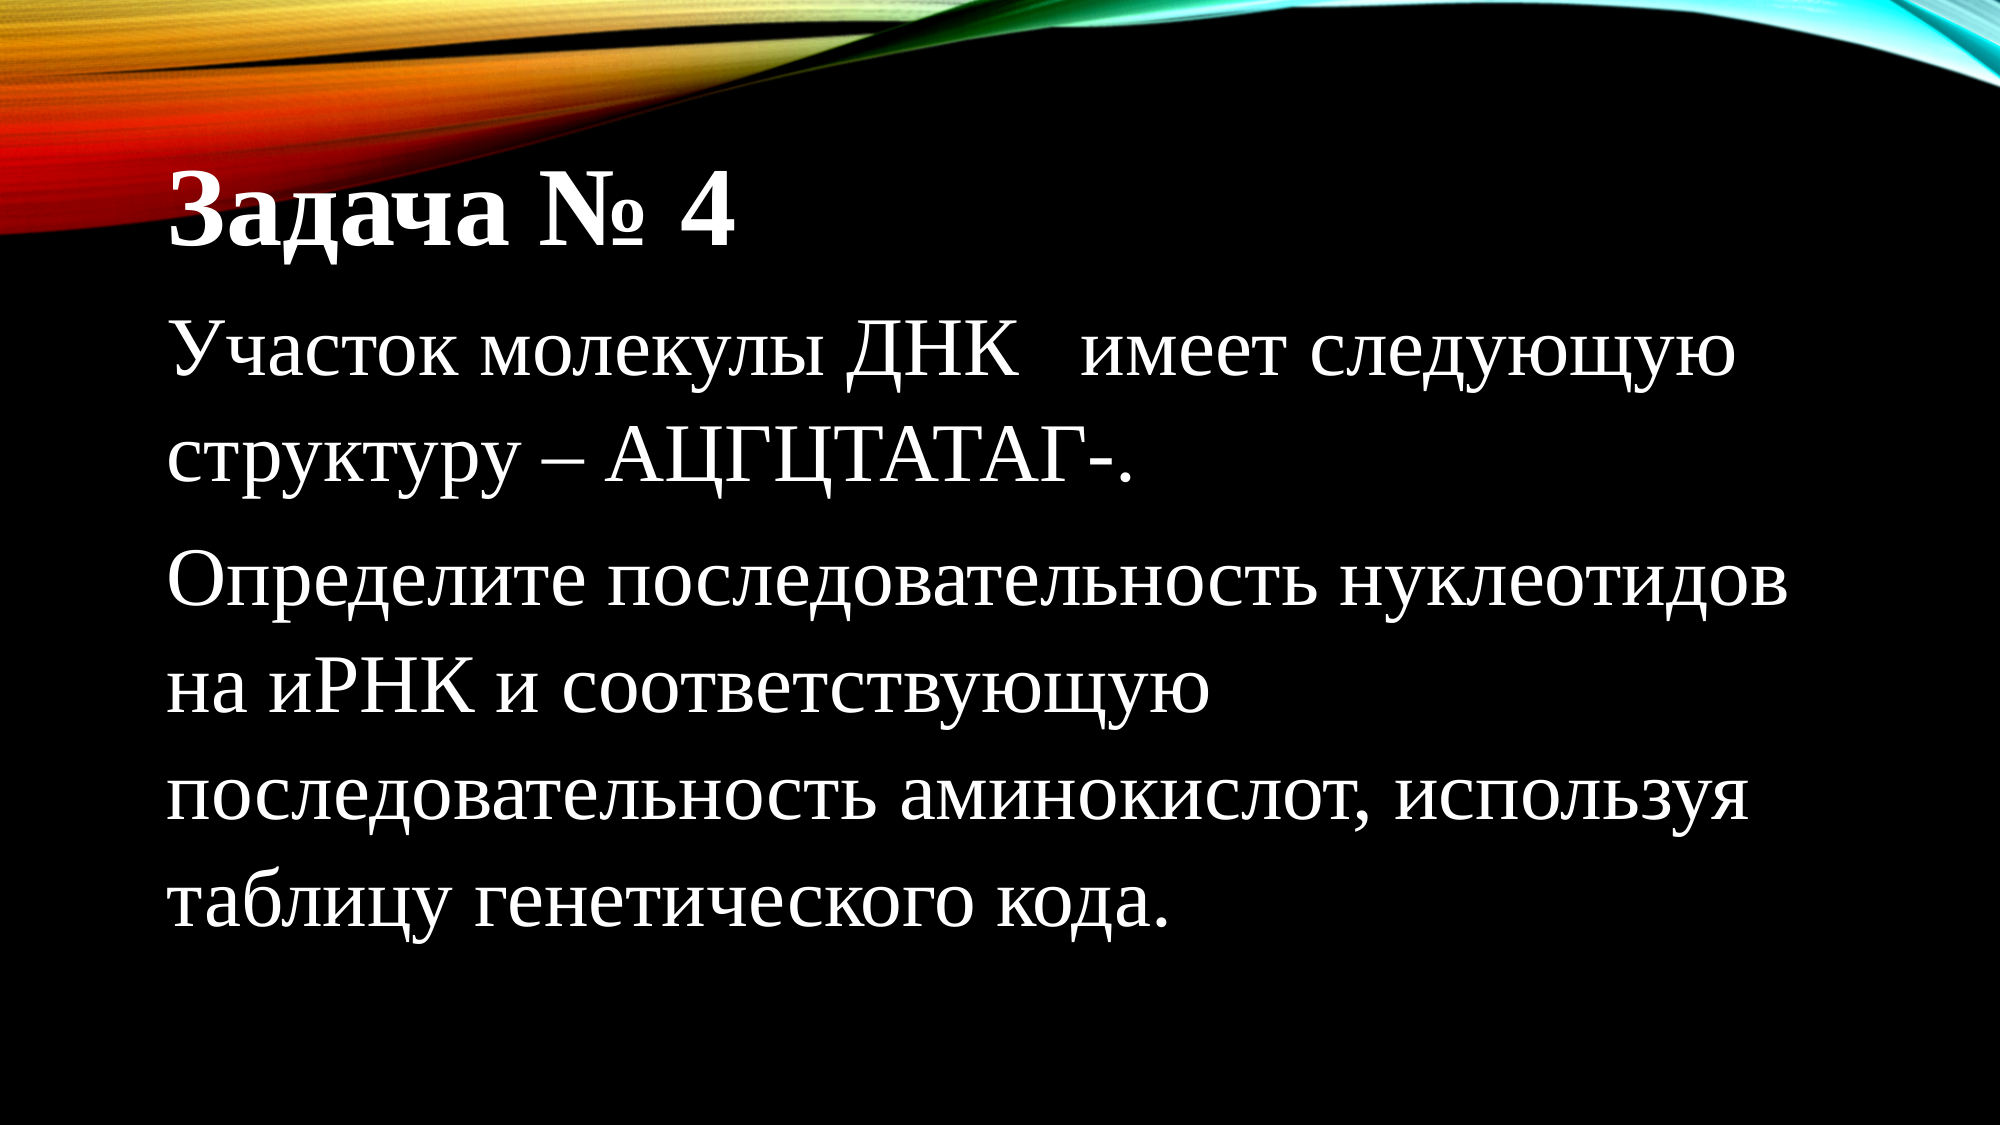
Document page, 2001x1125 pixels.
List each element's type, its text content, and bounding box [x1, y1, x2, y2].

picture [0, 0, 2000, 237]
text_box Задача № 4 Участок молекулы ДНК имеет следующую структуру – АЦГЦТАТАГ-. Определите последовательность нуклеотидов на иРНК и соответствующую последовательность аминокислот, используя таблицу генетического кода. [152, 116, 1898, 951]
